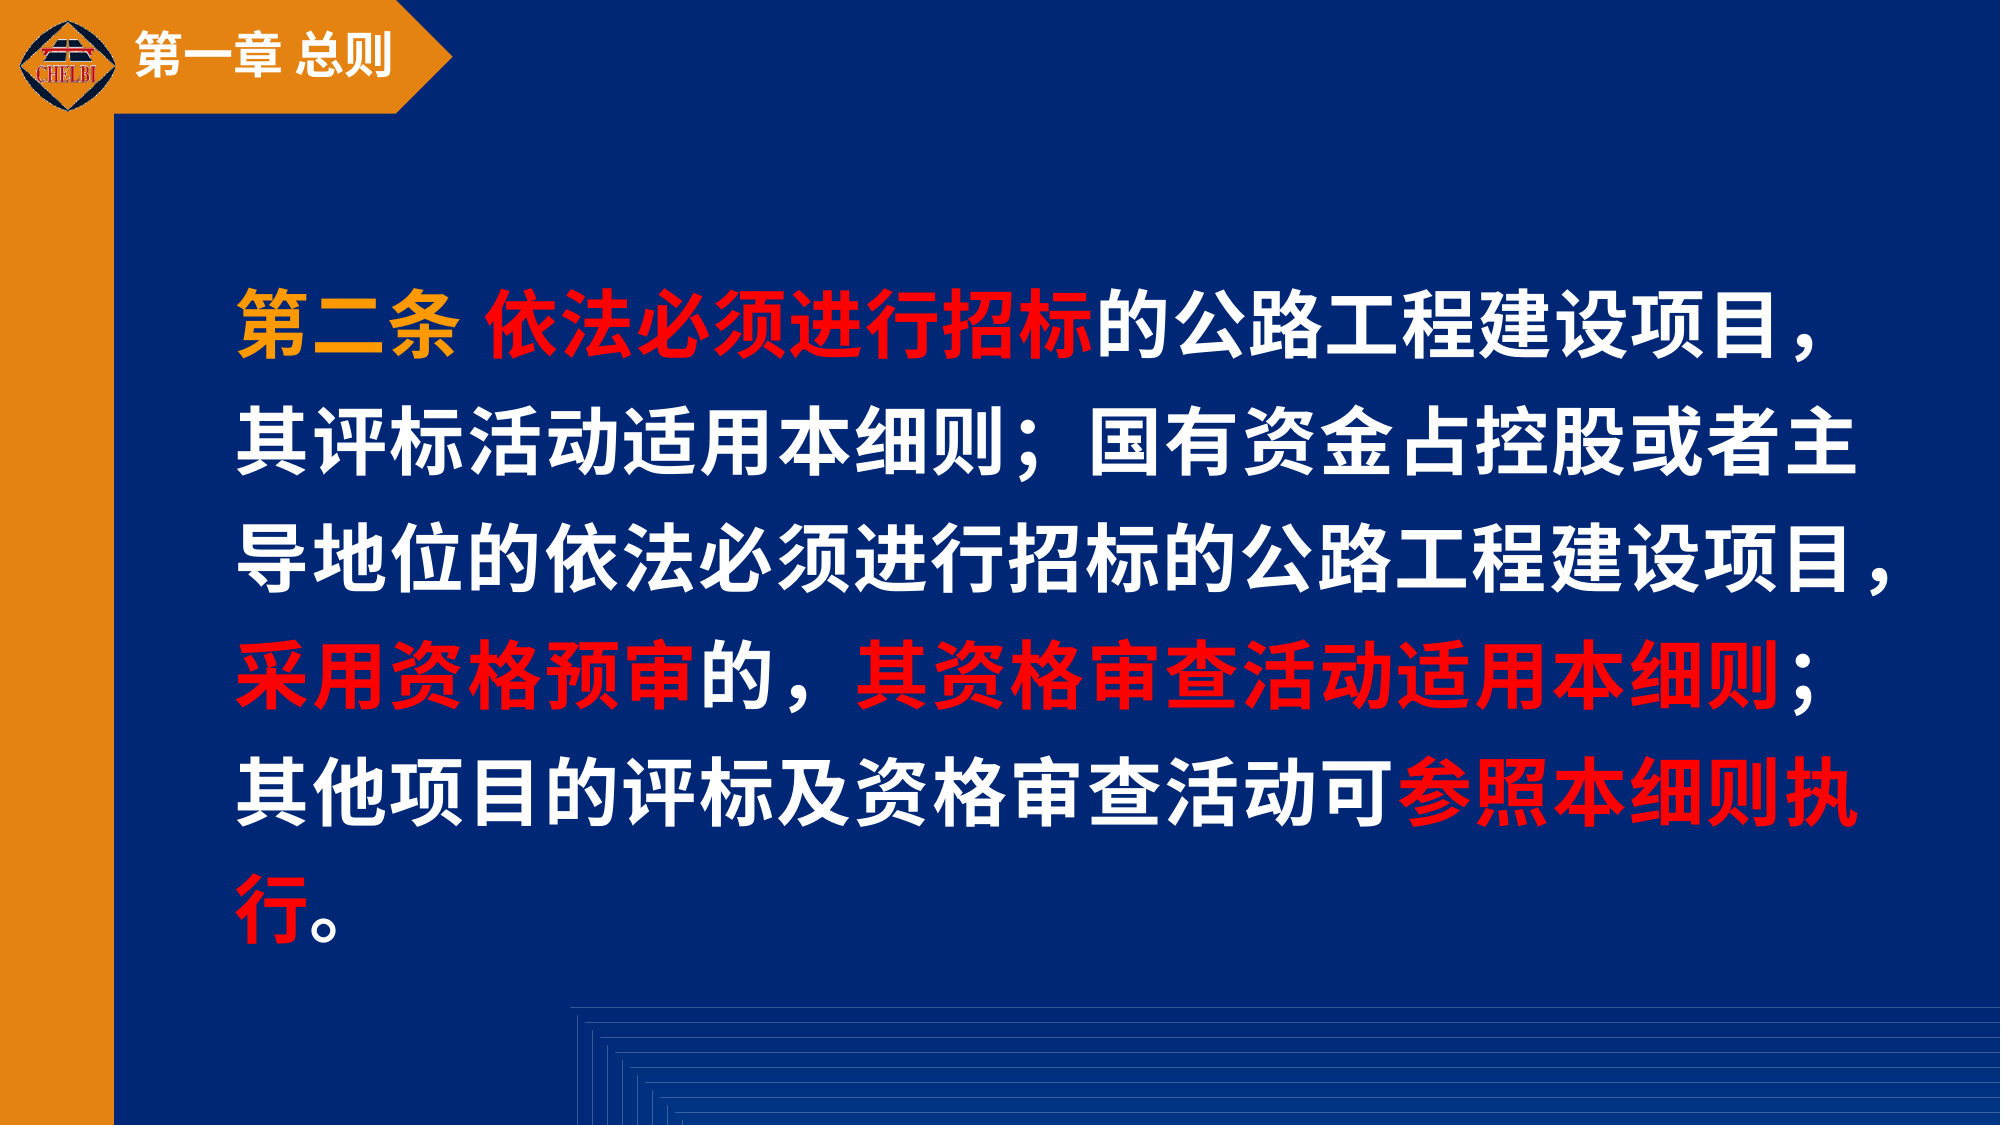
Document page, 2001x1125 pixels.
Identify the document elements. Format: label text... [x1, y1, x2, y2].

text_box 第一章 总则 [120, 16, 532, 91]
picture [19, 18, 116, 114]
slide_number [1791, 987, 1942, 1086]
text_box 第二条 依法必须进行招标的公路工程建设项目，其评标活动适用本细则；国有资金占控股或者主导地位的依法必须进行招标的公路工程建设项目，采用资格预审的，其资格审查活动适用本细则；其他项目的评标及资格审查活动可参照本细则执行。 [220, 243, 1875, 996]
